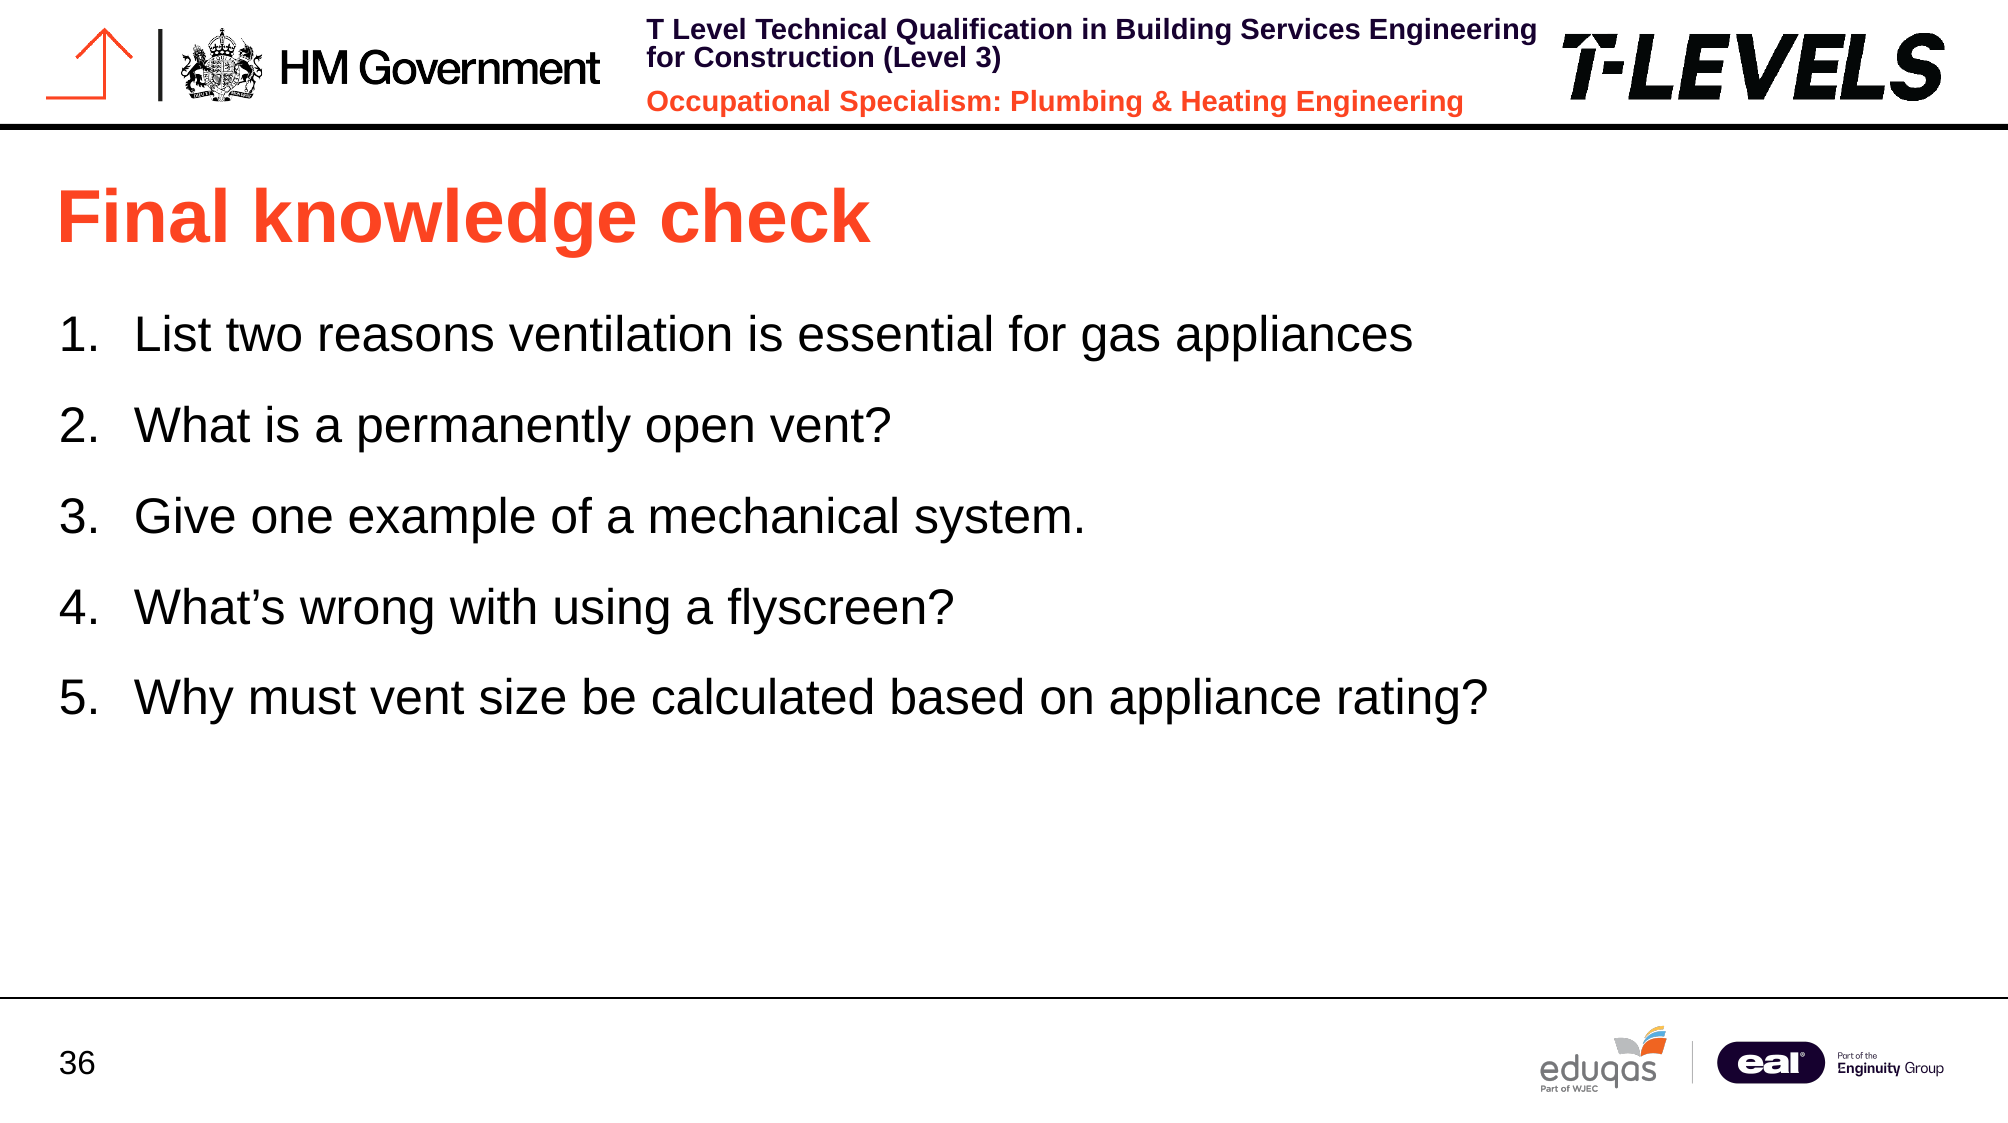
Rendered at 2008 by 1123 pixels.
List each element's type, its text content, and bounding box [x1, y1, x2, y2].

picture [1543, 25, 1964, 108]
title Final knowledge check [41, 111, 1949, 314]
picture [1535, 1021, 1949, 1097]
picture [41, 27, 139, 100]
list List two reasons ventilation is essential for gas appliances What is a permanently open vent? Give one example of a mechanical system. What’s wrong with using a flyscreen? Why must vent size be calculated based on appliance rating? [59, 295, 1956, 975]
picture [158, 28, 600, 102]
